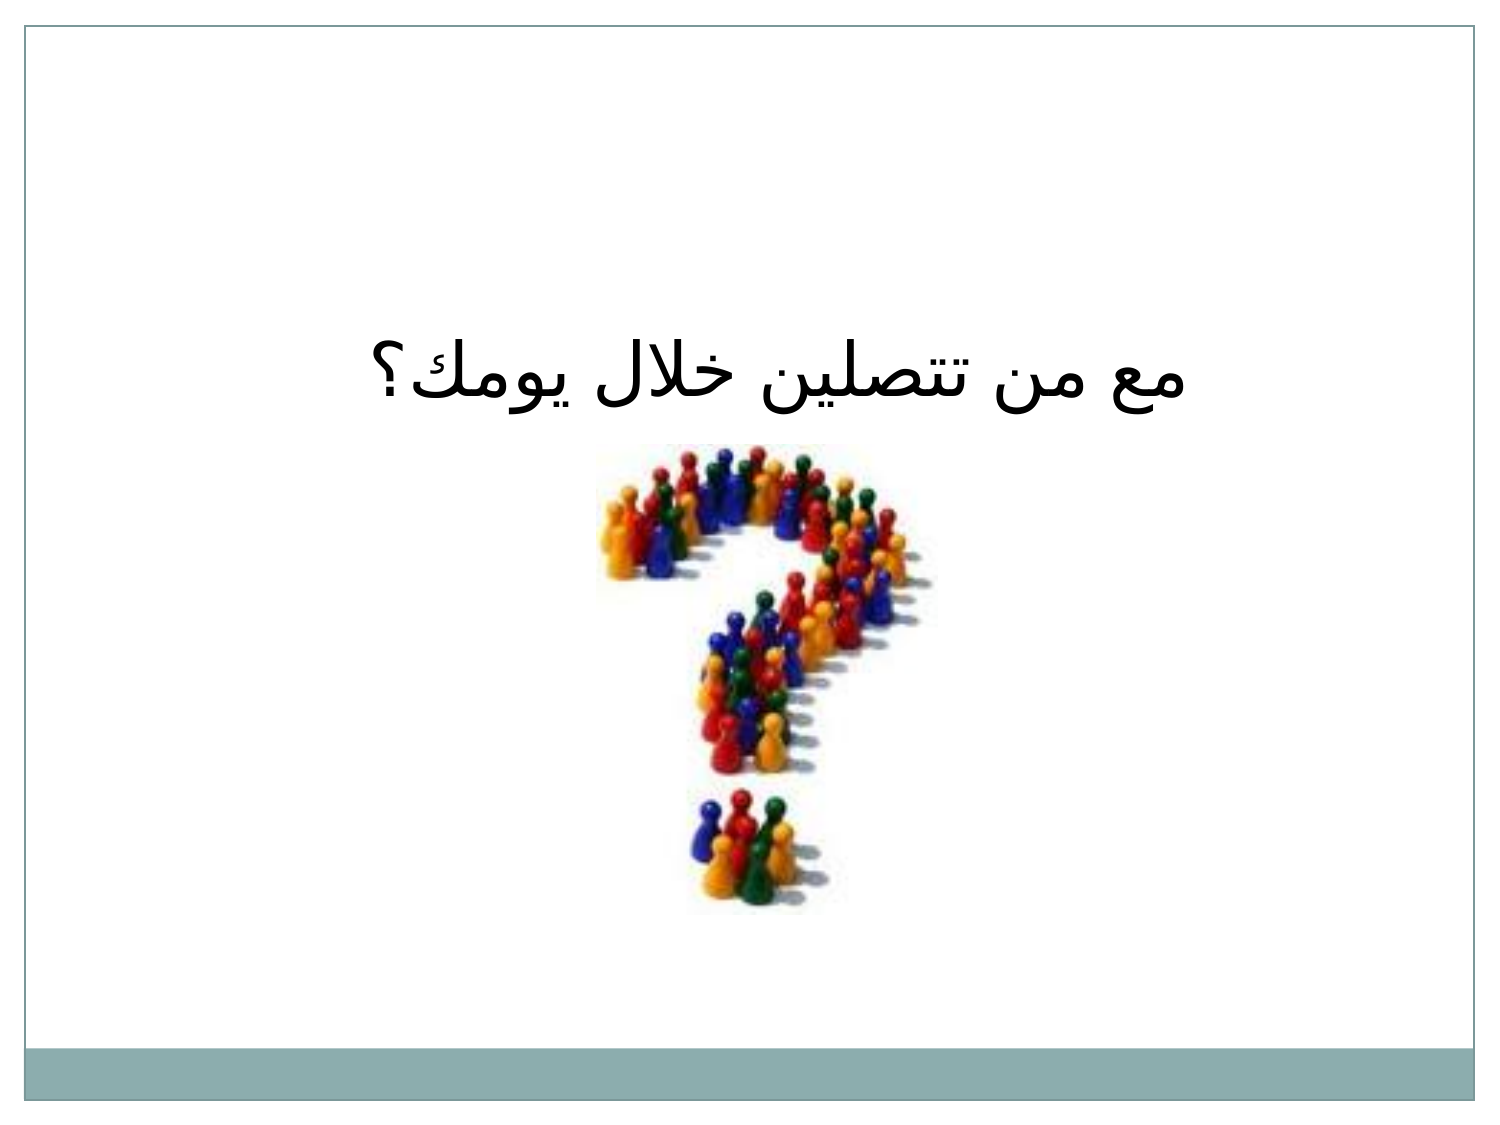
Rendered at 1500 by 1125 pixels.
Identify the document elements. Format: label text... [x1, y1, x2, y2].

picture [596, 443, 938, 915]
text_box مع من تتصلين خلال يومك؟ [354, 314, 1206, 419]
